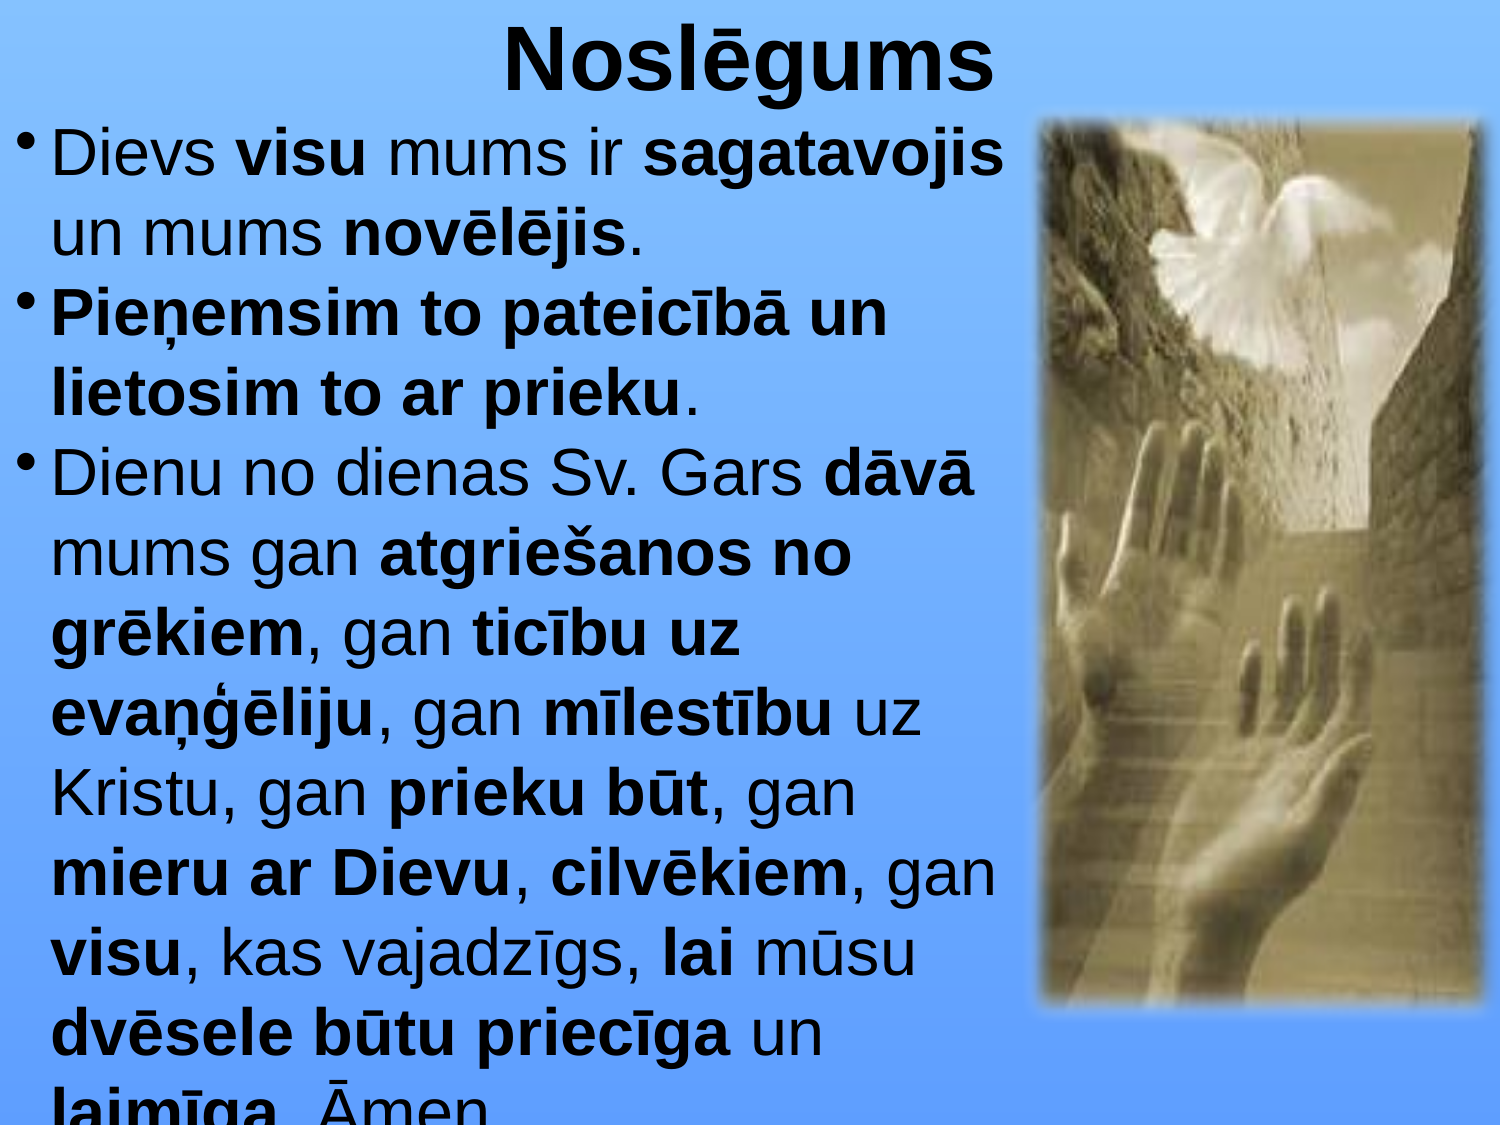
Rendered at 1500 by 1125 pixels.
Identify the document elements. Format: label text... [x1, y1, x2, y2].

title Noslēgums [0, 0, 1500, 101]
picture [1021, 101, 1500, 1024]
text_box Dievs visu mums ir sagatavojis un mums novēlējis. Pieņemsim to pateicībā un lietosim to ar prieku. Dienu no dienas Sv. Gars dāvā mums gan atgriešanos no grēkiem, gan ticību uz evaņģēliju, gan mīlestību uz Kristu, gan prieku būt, gan mieru ar Dievu, cilvēkiem, gan visu, kas vajadzīgs, lai mūsu dvēsele būtu priecīga un laimīga. Āmen [0, 101, 1057, 1125]
